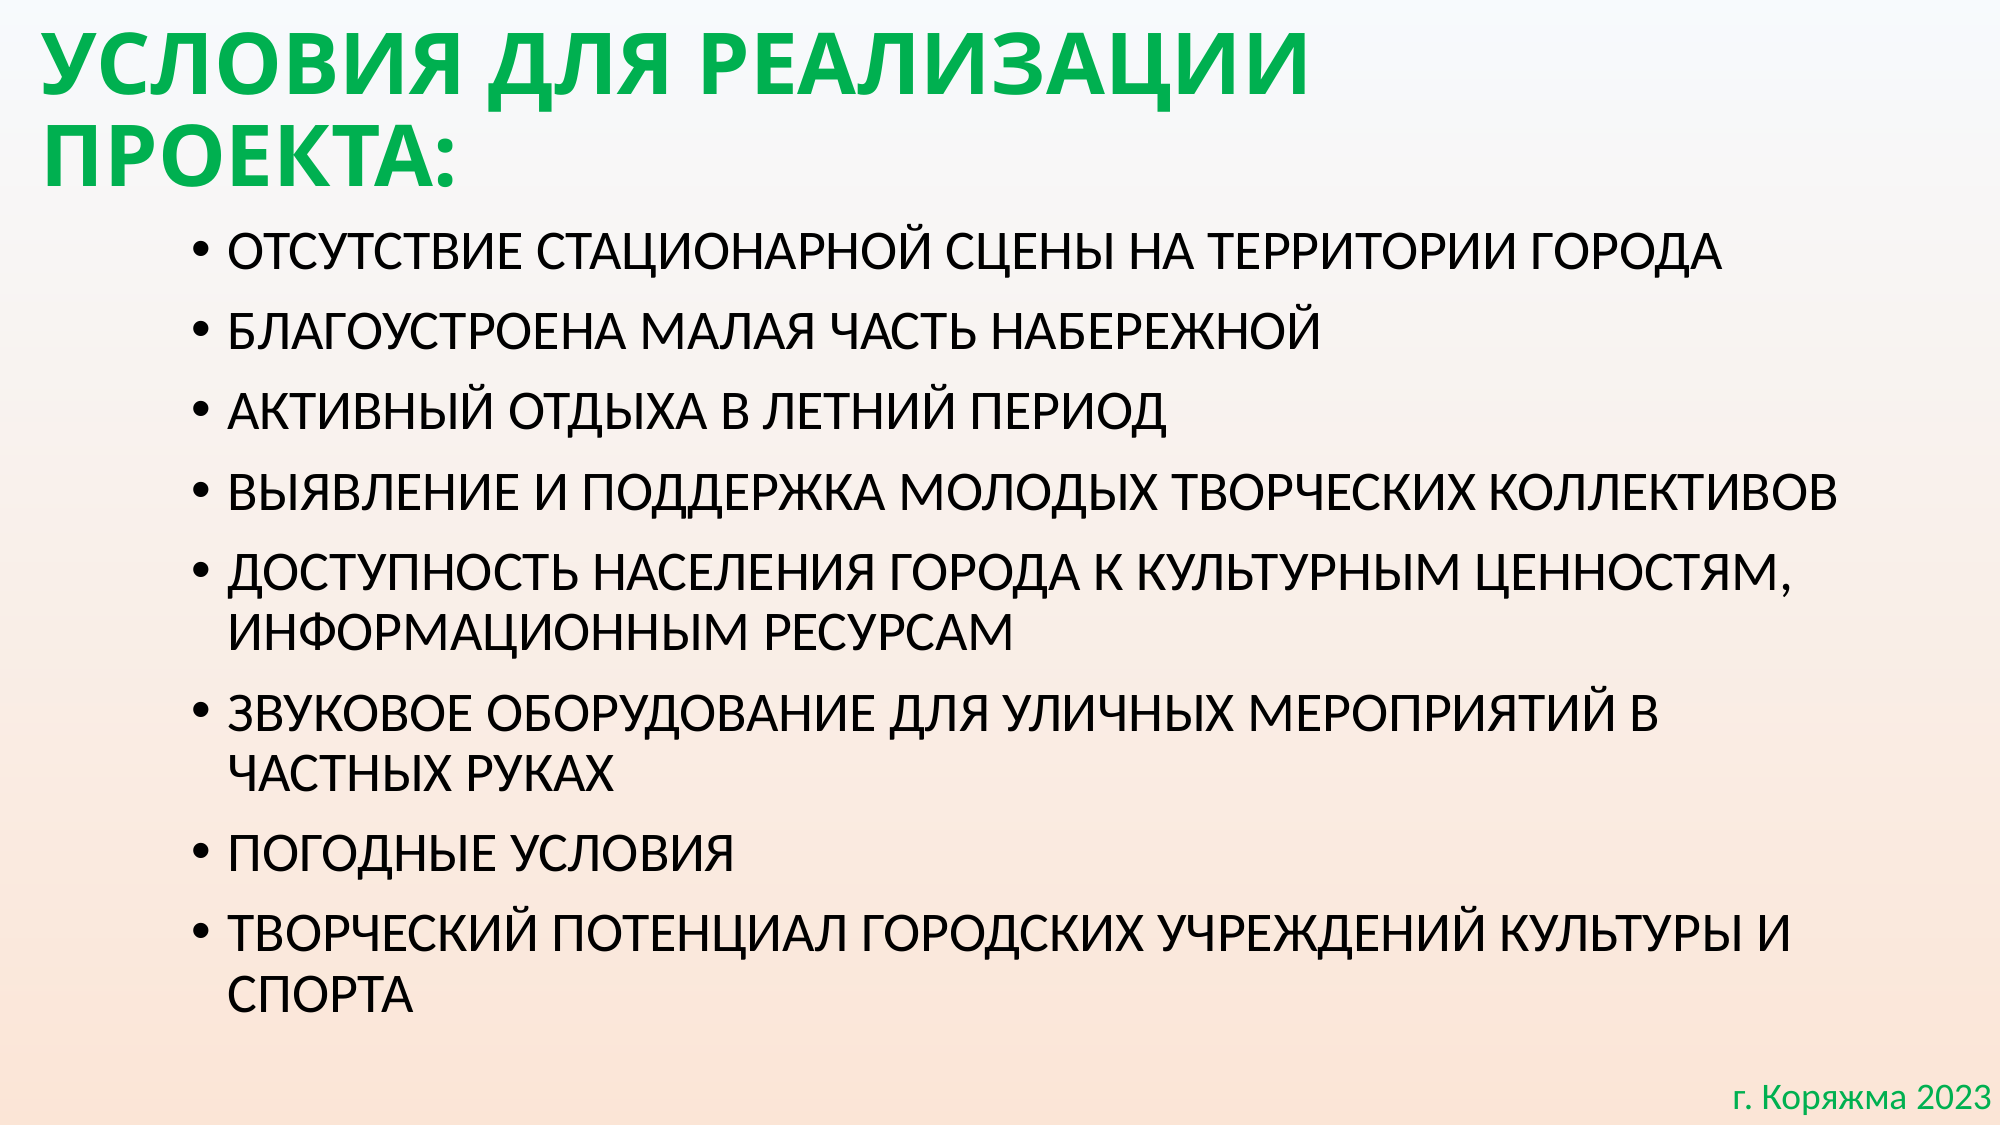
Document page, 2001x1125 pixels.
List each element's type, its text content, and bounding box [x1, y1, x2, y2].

list ОТСУТСТВИЕ СТАЦИОНАРНОЙ СЦЕНЫ НА ТЕРРИТОРИИ ГОРОДА БЛАГОУСТРОЕНА МАЛАЯ ЧАСТЬ НАБЕРЕЖНОЙ АКТИВНЫЙ ОТДЫХА В ЛЕТНИЙ ПЕРИОД ВЫЯВЛЕНИЕ И ПОДДЕРЖКА МОЛОДЫХ ТВОРЧЕСКИХ КОЛЛЕКТИВОВ ДОСТУПНОСТЬ НАСЕЛЕНИЯ ГОРОДА К КУЛЬТУРНЫМ ЦЕННОСТЯМ, ИНФОРМАЦИОННЫМ РЕСУРСАМ ЗВУКОВОЕ ОБОРУДОВАНИЕ ДЛЯ УЛИЧНЫХ МЕРОПРИЯТИЙ В ЧАСТНЫХ РУКАХ ПОГОДНЫЕ УСЛОВИЯ ТВОРЧЕСКИЙ ПОТЕНЦИАЛ ГОРОДСКИХ УЧРЕЖДЕНИЙ КУЛЬТУРЫ И СПОРТА [176, 213, 1863, 1065]
text_box г. Коряжма 2023 [1717, 1064, 2000, 1125]
title УСЛОВИЯ ДЛЯ РЕАЛИЗАЦИИ ПРОЕКТА: [25, 12, 1751, 214]
